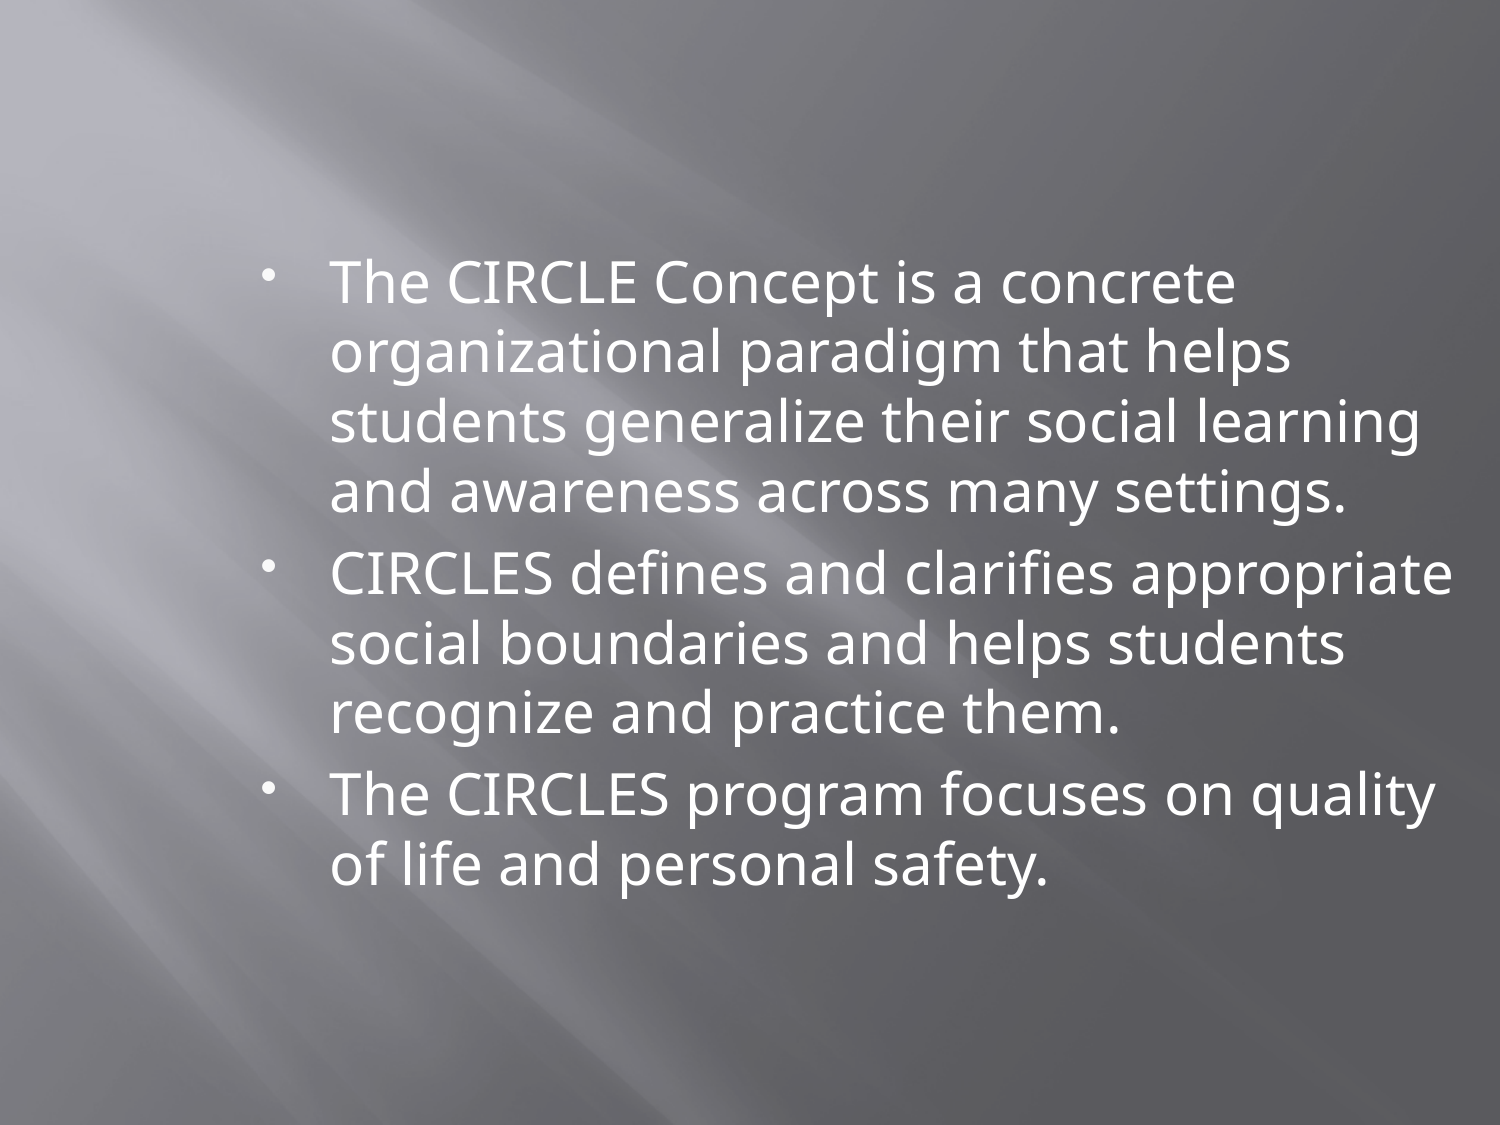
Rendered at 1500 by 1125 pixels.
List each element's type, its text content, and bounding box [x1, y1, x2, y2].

list The CIRCLE Concept is a concrete organizational paradigm that helps students generalize their social learning and awareness across many settings. CIRCLES defines and clarifies appropriate social boundaries and helps students recognize and practice them. The CIRCLES program focuses on quality of life and personal safety. [225, 237, 1500, 988]
